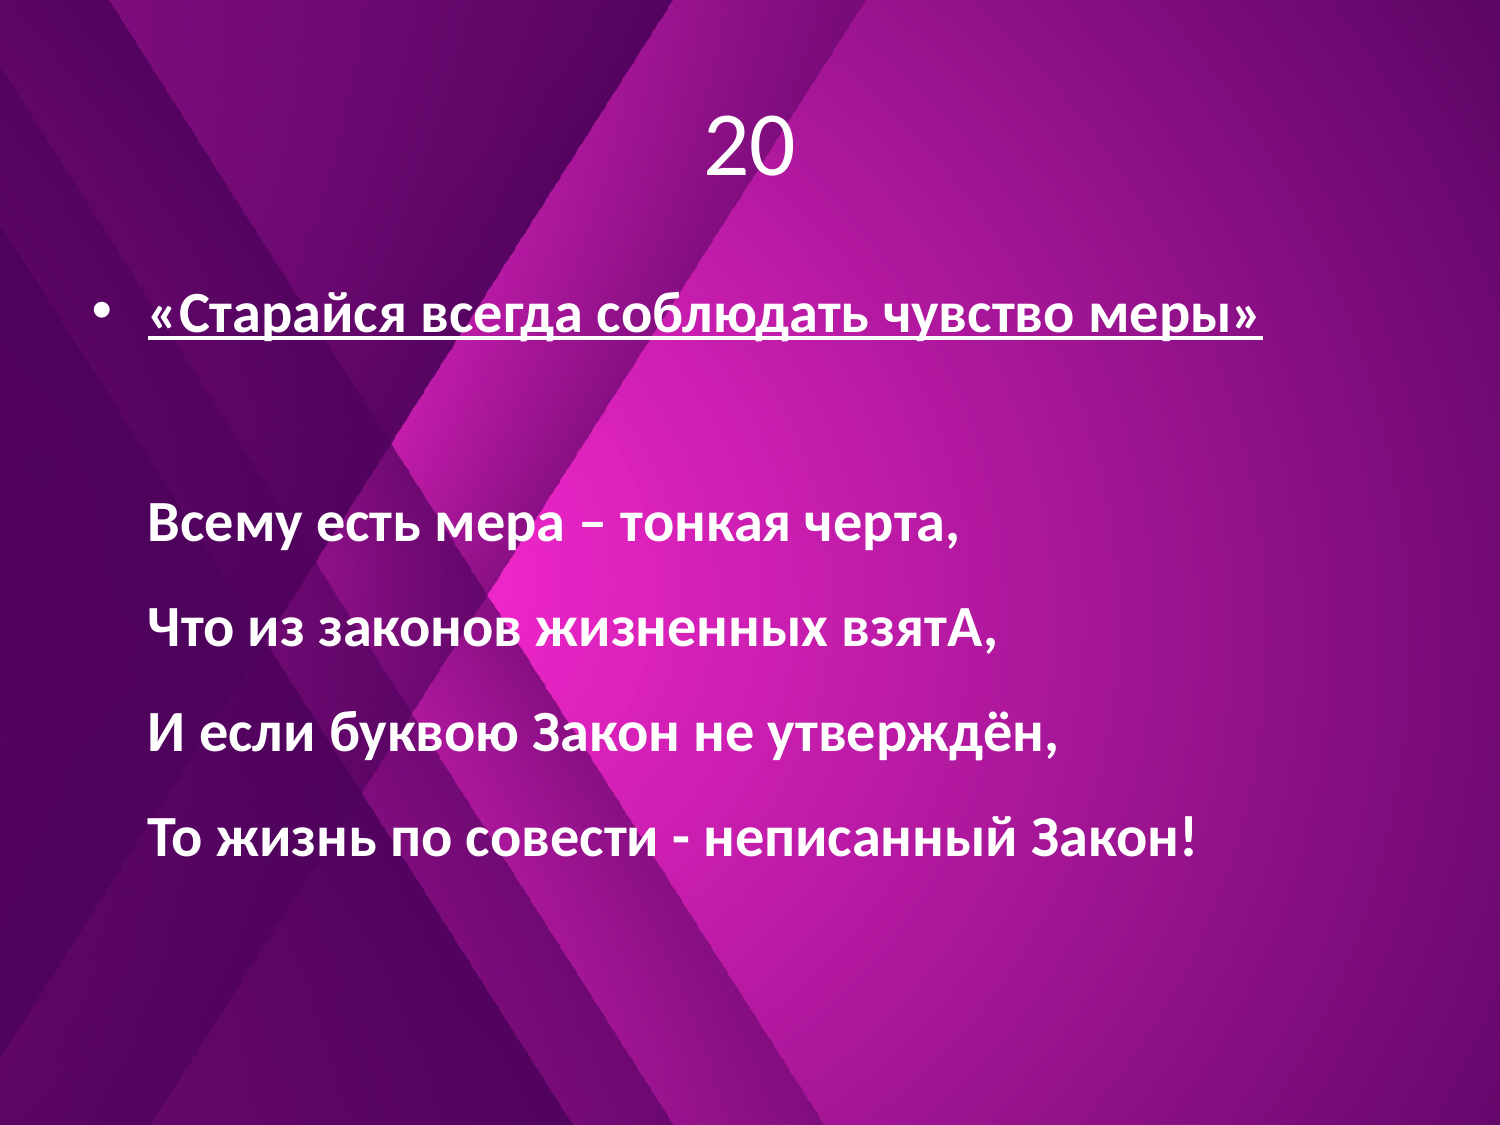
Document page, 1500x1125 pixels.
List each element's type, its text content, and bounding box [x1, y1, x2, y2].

title 20 [75, 45, 1425, 233]
list «Старайся всегда соблюдать чувство меры» Всему есть мера – тонкая черта, Что из законов жизненных взятА, И если буквою Закон не утверждён, То жизнь по совести - неписанный Закон! [76, 231, 1427, 976]
picture [0, 0, 1500, 1125]
